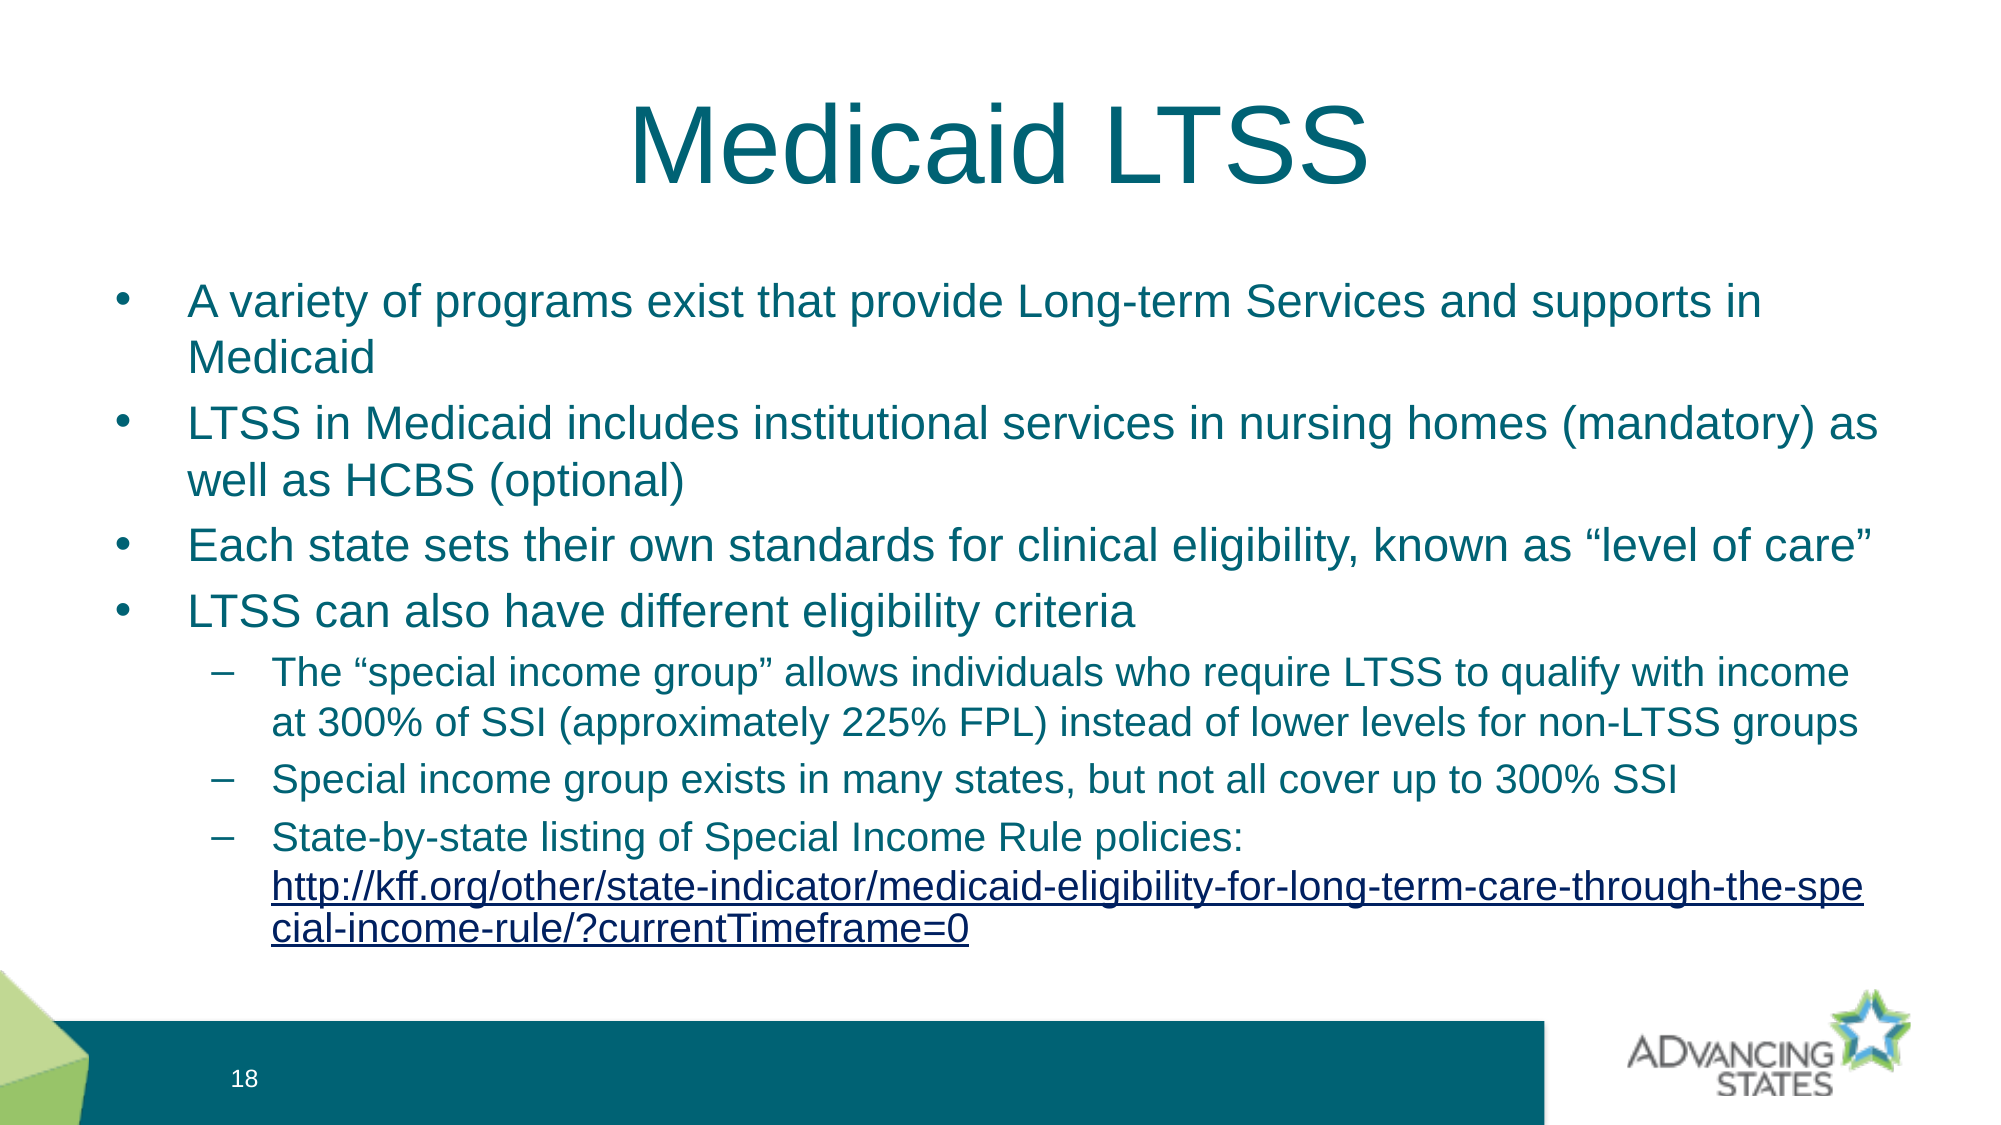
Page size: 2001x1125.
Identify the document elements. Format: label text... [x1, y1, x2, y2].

title Medicaid LTSS [99, 45, 1900, 233]
list A variety of programs exist that provide Long-term Services and supports in Medicaid LTSS in Medicaid includes institutional services in nursing homes (mandatory) as well as HCBS (optional) Each state sets their own standards for clinical eligibility, known as “level of care” LTSS can also have different eligibility criteria The “special income group” allows individuals who require LTSS to qualify with income at 300% of SSI (approximately 225% FPL) instead of lower levels for non-LTSS groups Special income group exists in many states, but not all cover up to 300% SSI State-by-state listing of Special Income Rule policies: http://kff.org/other/state-indicator/medicaid-eligibility-for-long-term-care-through-the-special-income-rule/?currentTimeframe=0 [99, 262, 1900, 1005]
slide_number 18 [215, 1047, 683, 1108]
